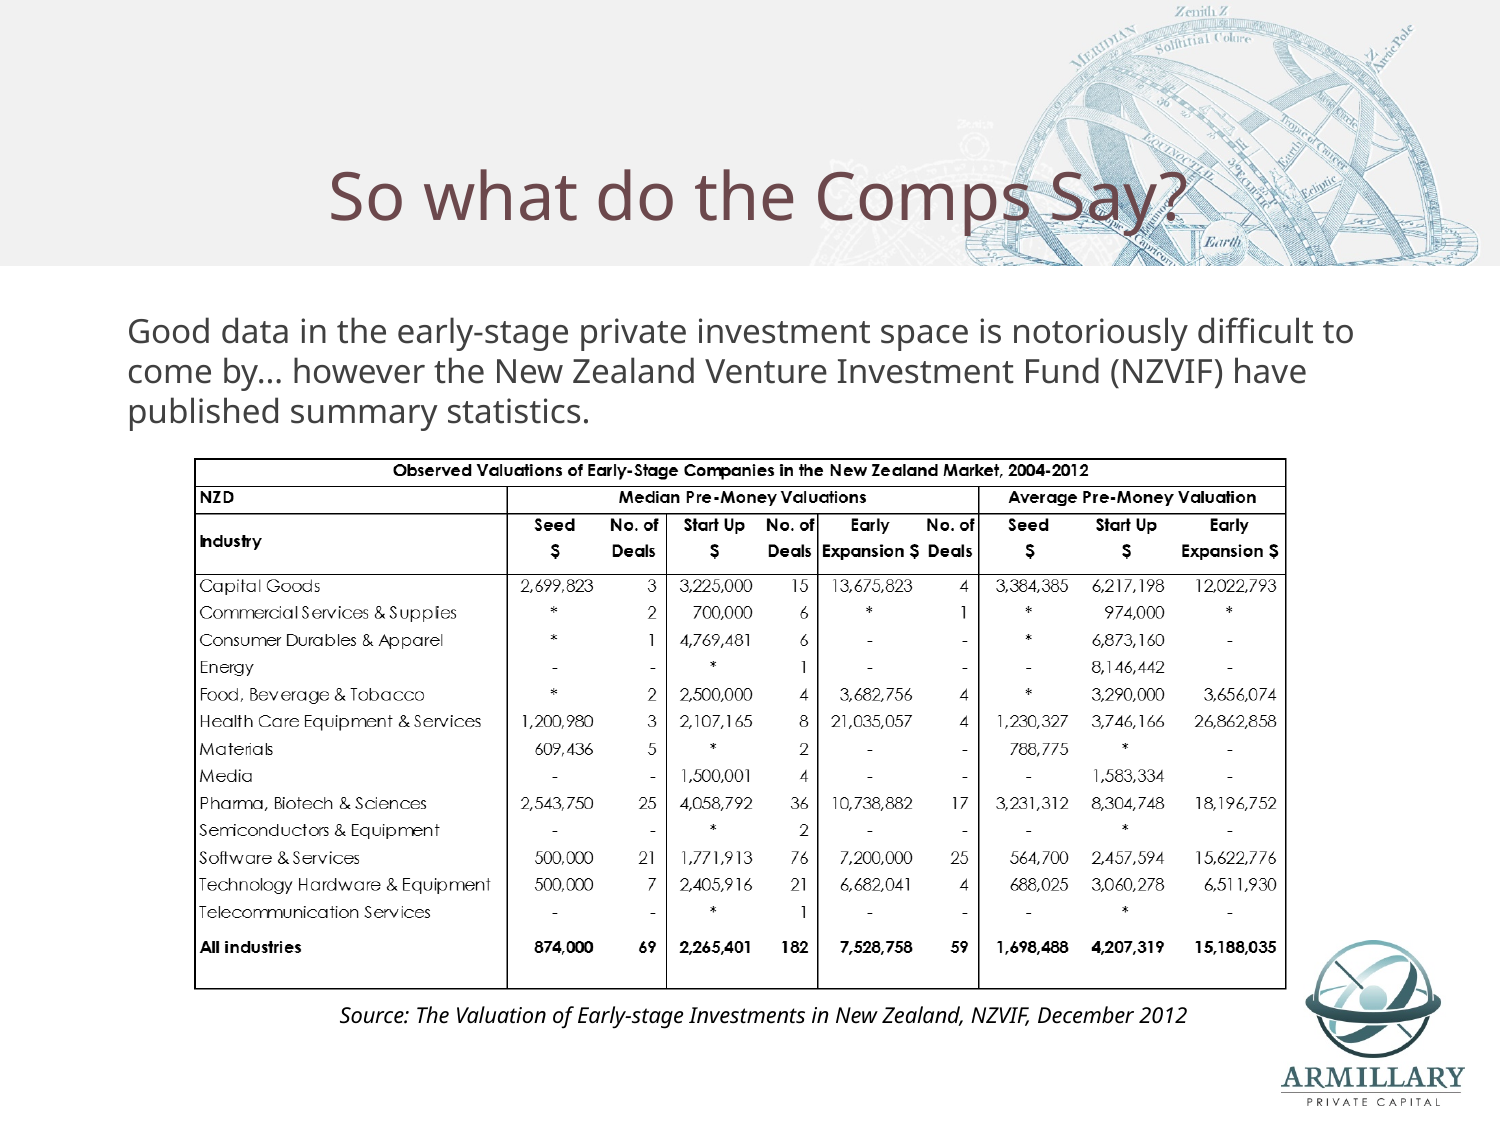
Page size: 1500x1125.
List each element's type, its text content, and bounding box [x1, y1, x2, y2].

text_box Source: The Valuation of Early-stage Investments in New Zealand, NZVIF, December 2012 [324, 994, 1361, 1036]
picture [0, 0, 1500, 266]
title So what do the Comps Say? [112, 24, 1406, 242]
picture [194, 457, 1465, 1106]
list Good data in the early-stage private investment space is notoriously difficult to come by… however the New Zealand Venture Investment Fund (NZVIF) have published summary statistics. [112, 302, 1388, 929]
